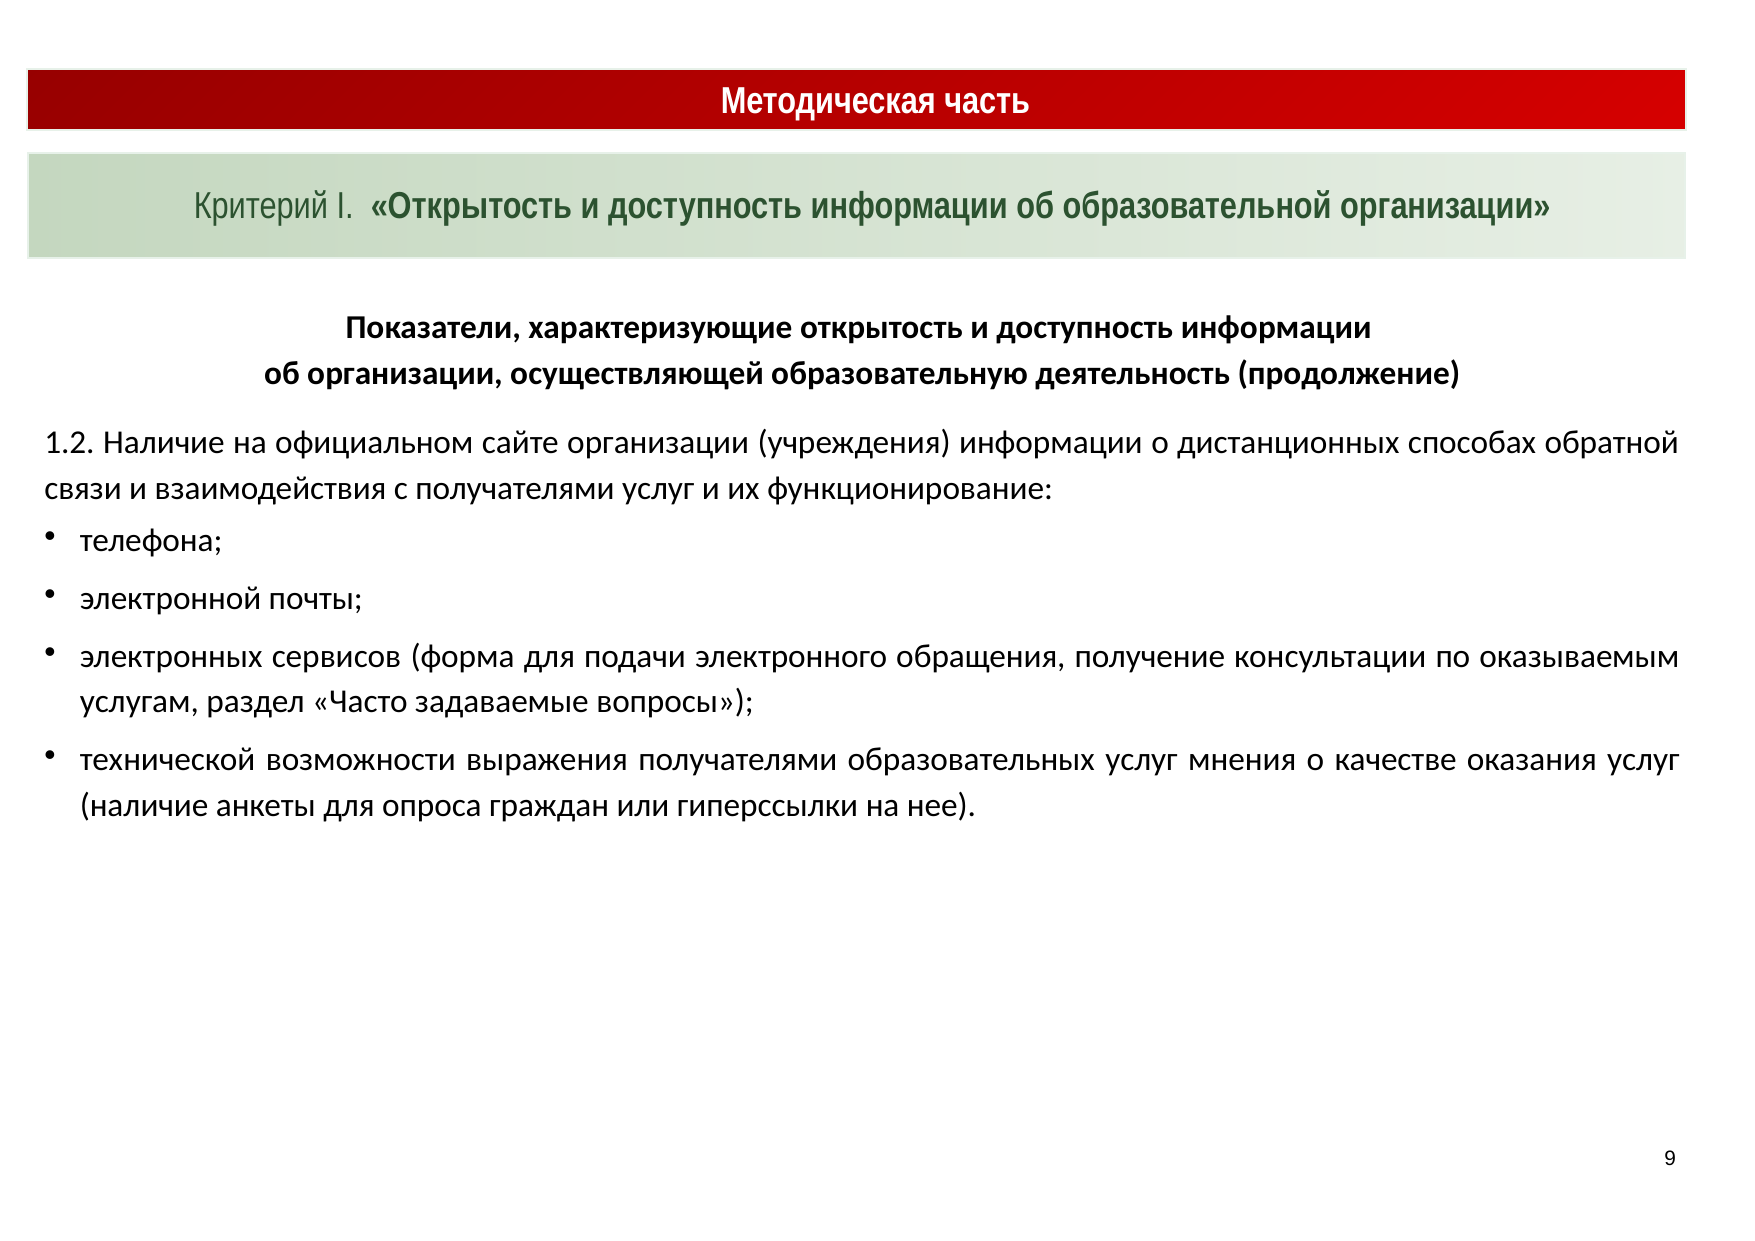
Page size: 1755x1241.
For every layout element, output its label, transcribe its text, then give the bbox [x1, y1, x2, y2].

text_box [26, 68, 1687, 130]
text_box <номер> [1283, 1136, 1693, 1223]
text_box Показатели, характеризующие открытость и доступность информации об организации, осуществляющей образовательную деятельность (продолжение) 1.2. Наличие на официальном сайте организации (учреждения) информации о дистанционных способах обратной связи и взаимодействия с получателями услуг и их функционирование: телефона; электронной почты; электронных сервисов (форма для подачи электронного обращения, получение консультации по оказываемым услугам, раздел «Часто задаваемые вопросы»); технической возможности выражения получателями образовательных услуг мнения о качестве оказания услуг (наличие анкеты для опроса граждан или гиперссылки на нее). [29, 291, 1697, 1063]
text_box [27, 153, 1685, 259]
